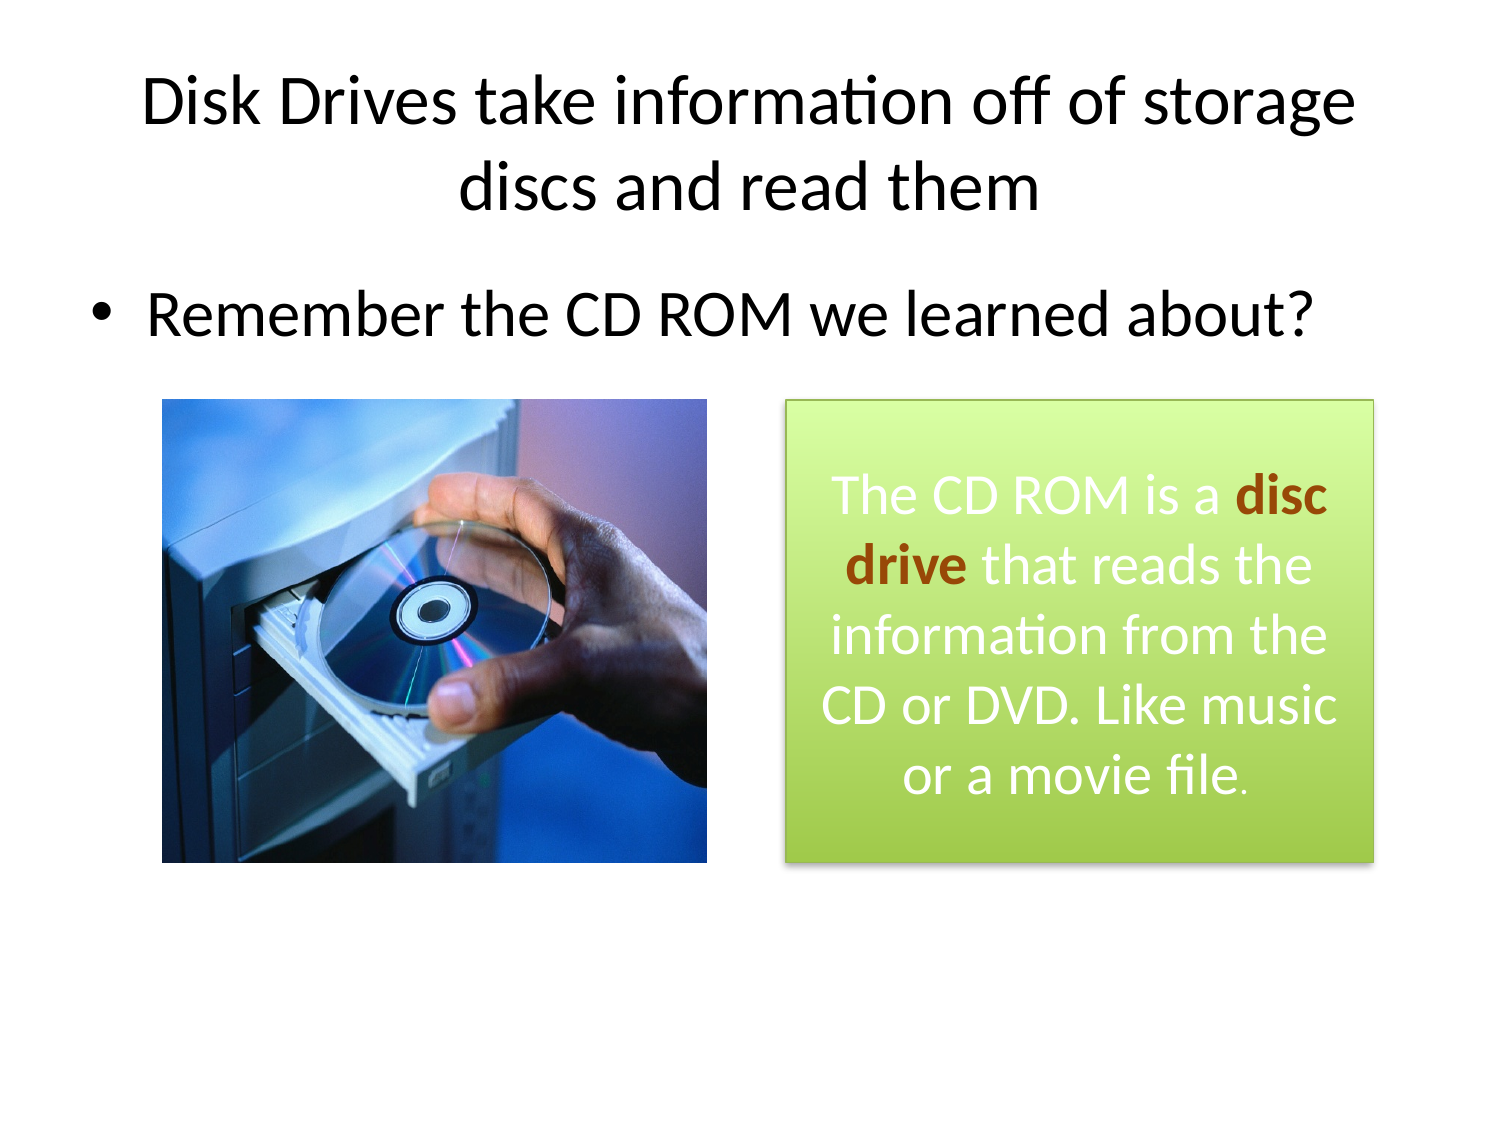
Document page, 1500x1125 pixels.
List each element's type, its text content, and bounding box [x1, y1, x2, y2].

text_box The CD ROM is a disc drive that reads the information from the CD or DVD. Like music or a movie file. [785, 399, 1374, 863]
list Remember the CD ROM we learned about? [75, 262, 1425, 1005]
title Disk Drives take information off of storage discs and read them [75, 45, 1425, 233]
picture [162, 399, 707, 863]
